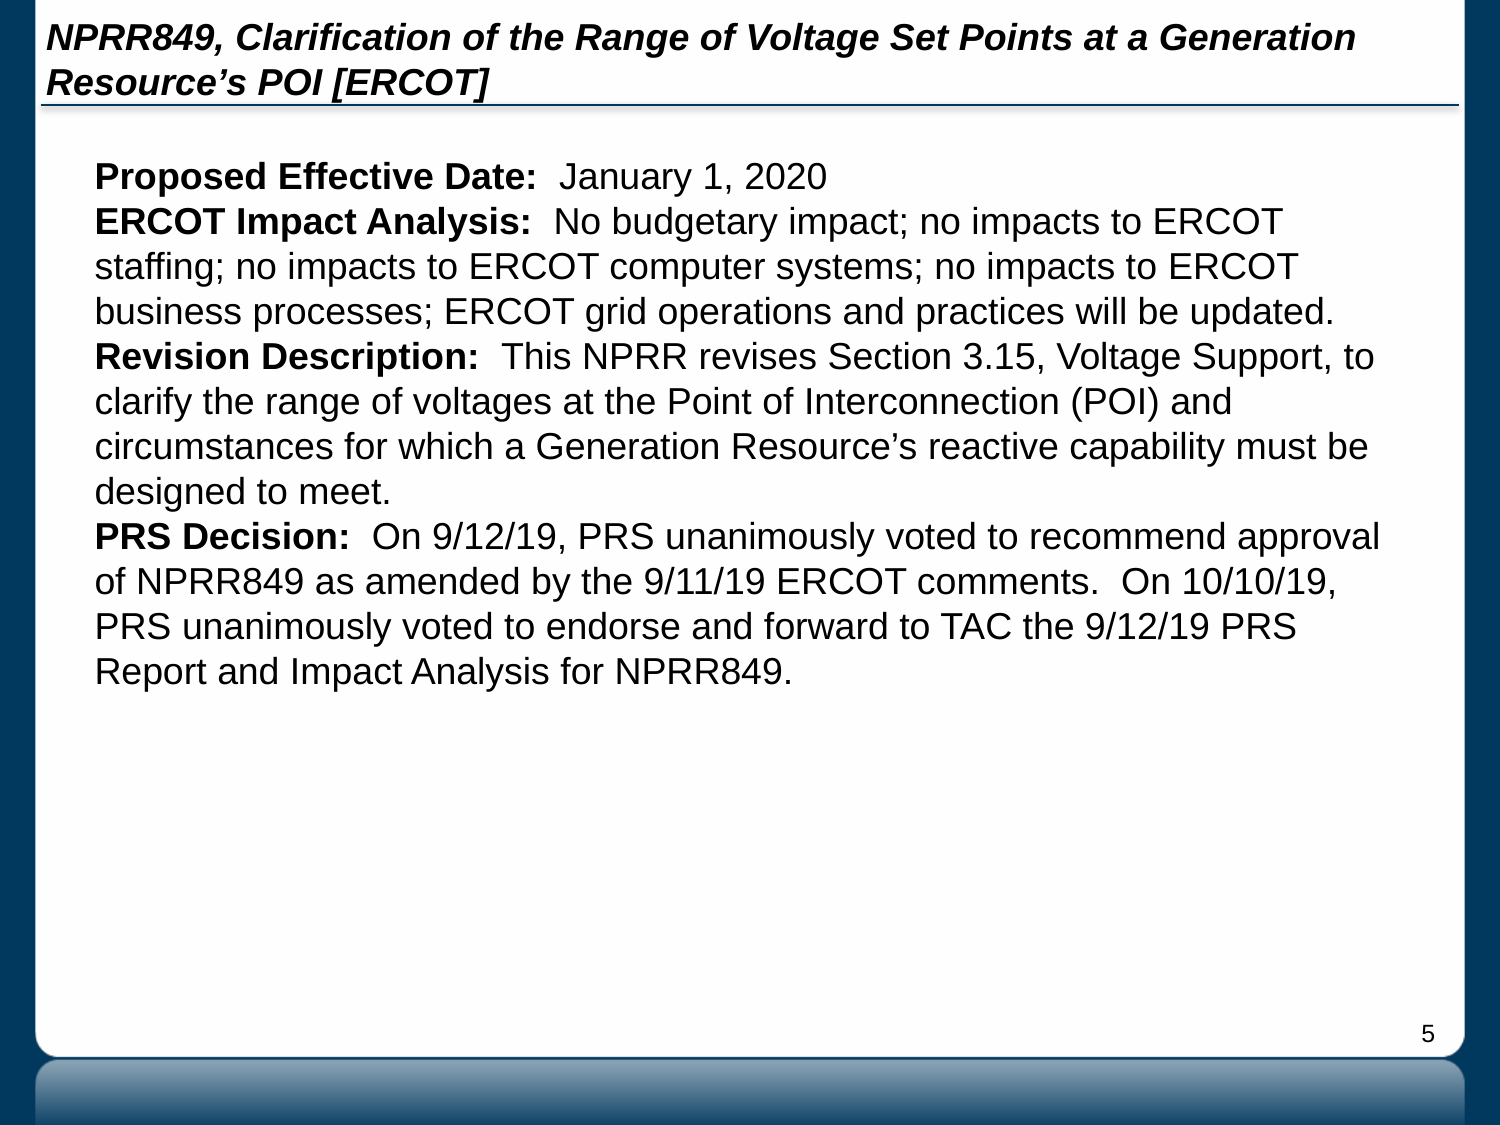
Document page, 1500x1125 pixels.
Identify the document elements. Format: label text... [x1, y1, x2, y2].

picture [35, 0, 1465, 1125]
title NPRR849, Clarification of the Range of Voltage Set Points at a Generation Resource’s POI [ERCOT] [31, 20, 1464, 97]
text_box Proposed Effective Date: January 1, 2020 ERCOT Impact Analysis: No budgetary impact; no impacts to ERCOT staffing; no impacts to ERCOT computer systems; no impacts to ERCOT business processes; ERCOT grid operations and practices will be updated. Revision Description: This NPRR revises Section 3.15, Voltage Support, to clarify the range of voltages at the Point of Interconnection (POI) and circumstances for which a Generation Resource’s reactive capability must be designed to meet. PRS Decision: On 9/12/19, PRS unanimously voted to recommend approval of NPRR849 as amended by the 9/11/19 ERCOT comments. On 10/10/19, PRS unanimously voted to endorse and forward to TAC the 9/12/19 PRS Report and Impact Analysis for NPRR849. [79, 144, 1419, 699]
